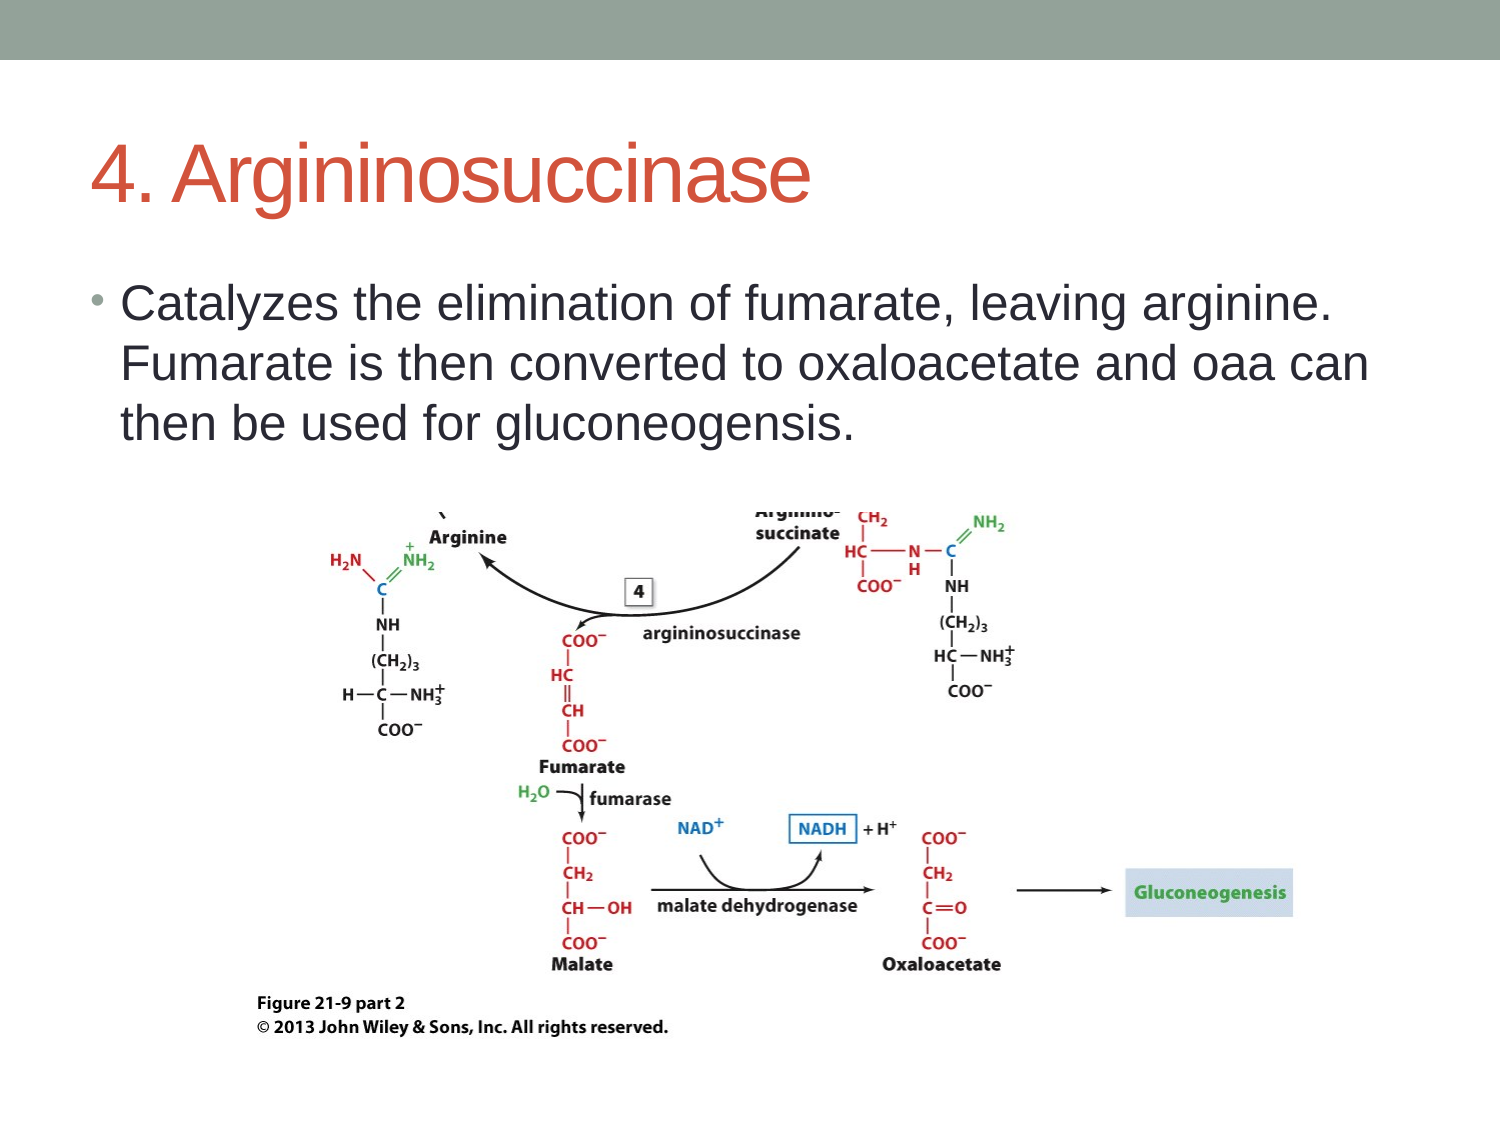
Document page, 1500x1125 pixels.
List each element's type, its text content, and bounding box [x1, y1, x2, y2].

title 4. Argininosuccinase [75, 87, 1425, 250]
list Catalyzes the elimination of fumarate, leaving arginine. Fumarate is then converted to oxaloacetate and oaa can then be used for gluconeogensis. [75, 262, 1425, 1063]
picture [249, 512, 1301, 1042]
